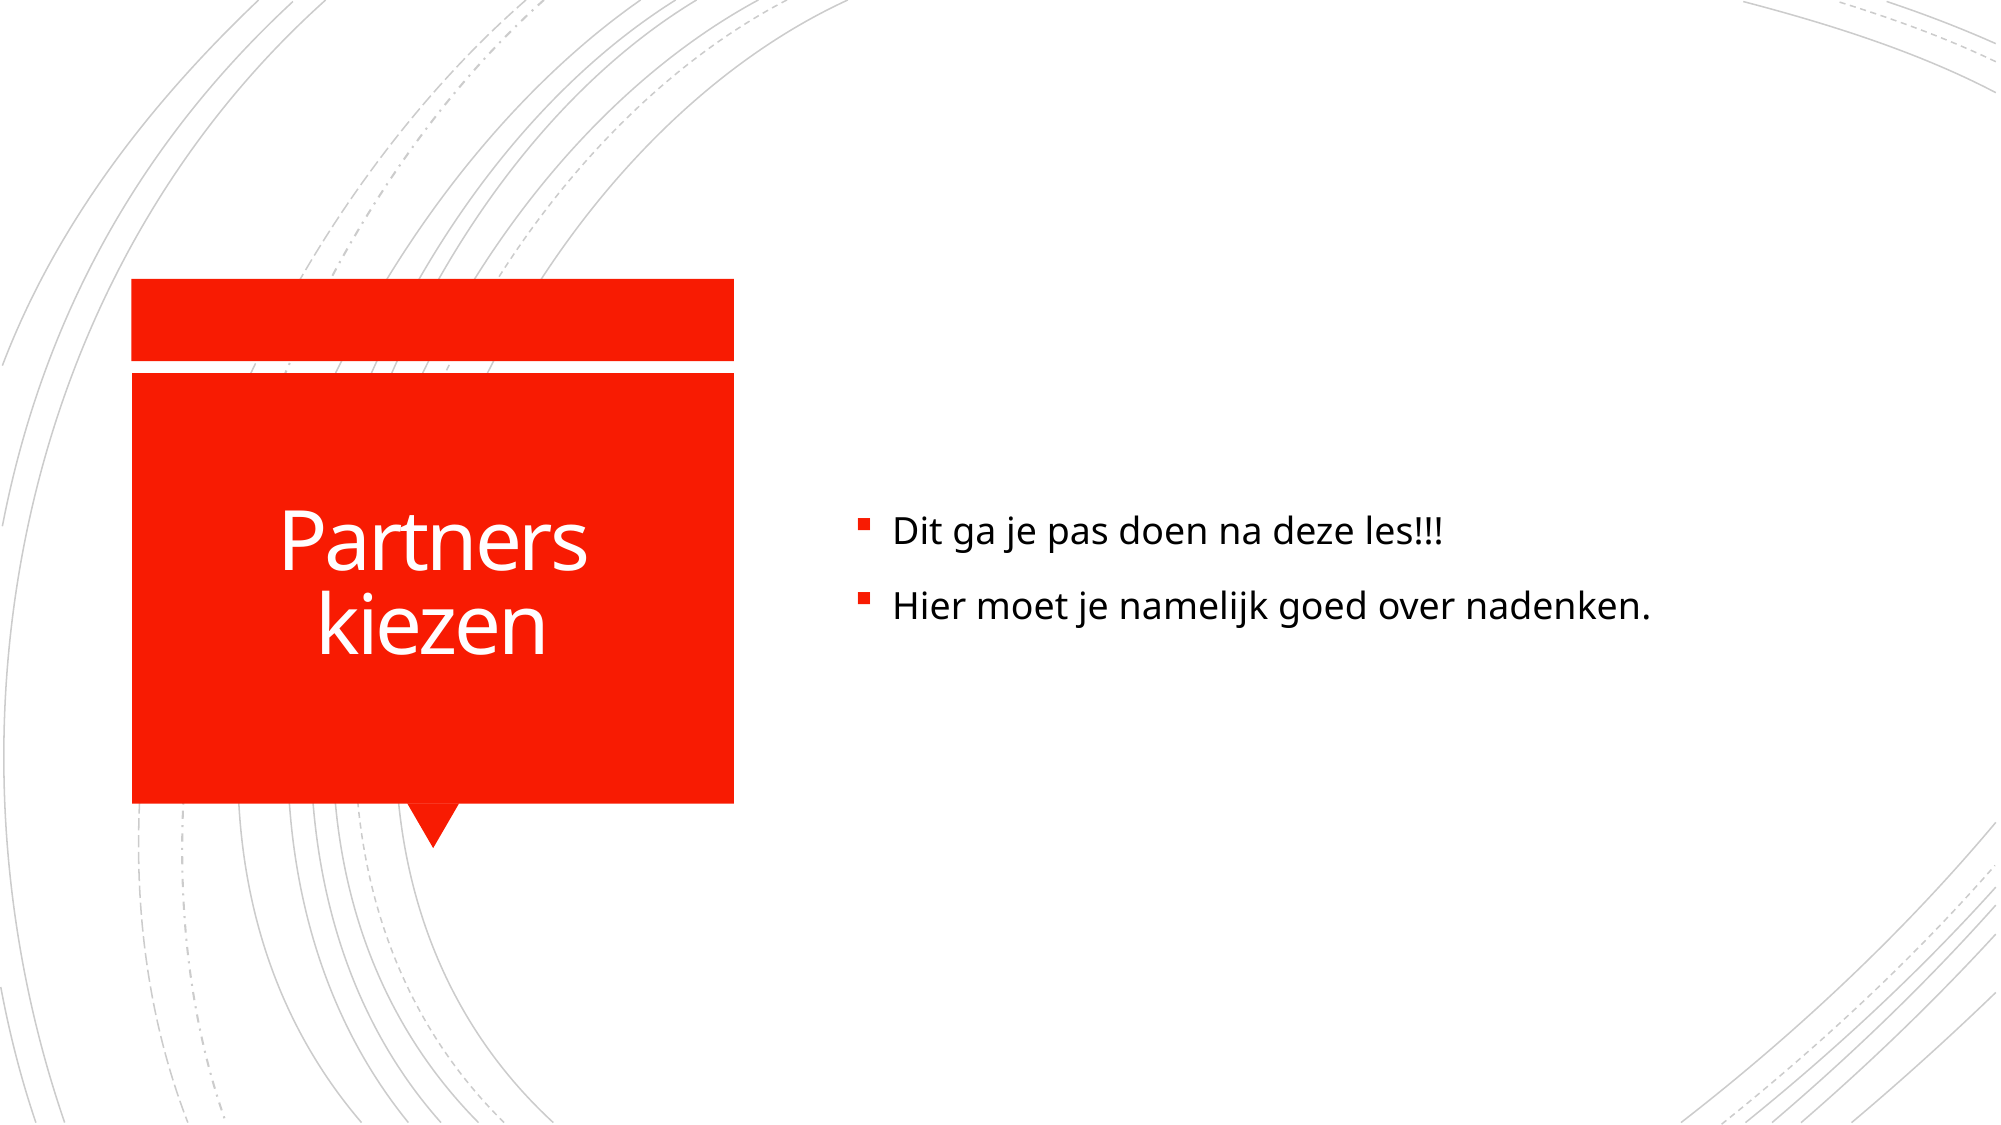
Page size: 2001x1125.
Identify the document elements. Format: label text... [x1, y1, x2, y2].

list Dit ga je pas doen na deze les!!! Hier moet je namelijk goed over nadenken. [839, 131, 1871, 993]
title Partners kiezen [145, 385, 720, 789]
